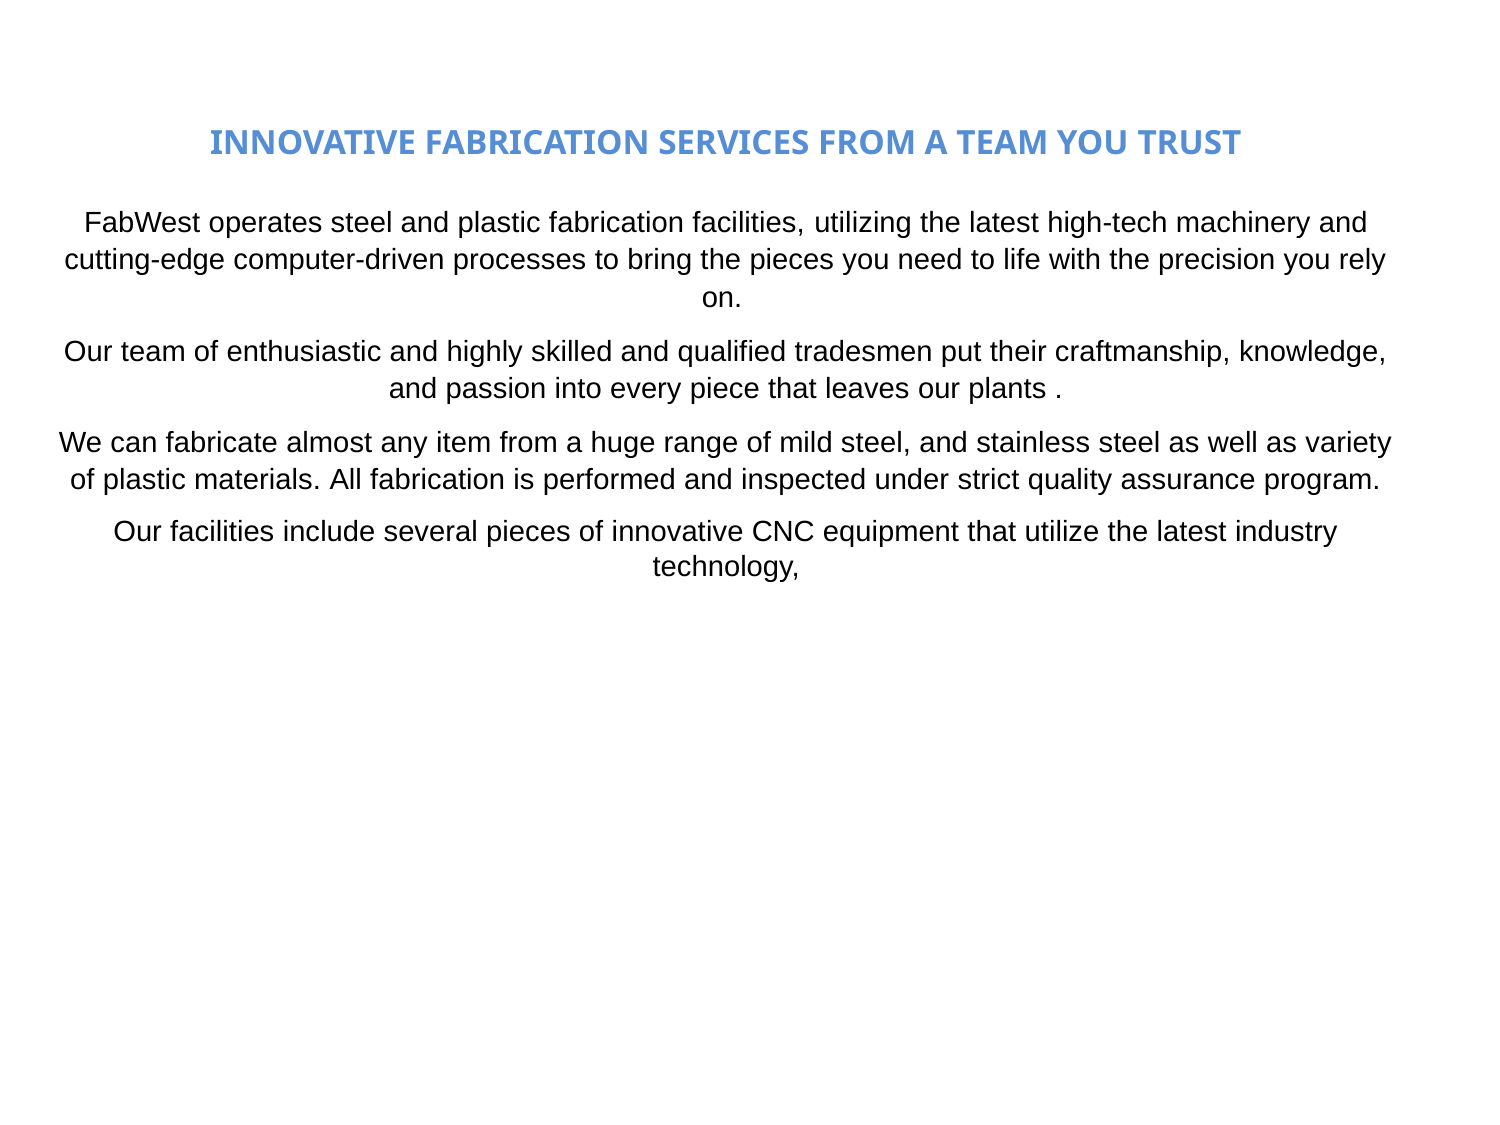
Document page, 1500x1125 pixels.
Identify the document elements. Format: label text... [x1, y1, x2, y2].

text_box INNOVATIVE FABRICATION SERVICES FROM A TEAM YOU TRUST FabWest operates steel and plastic fabrication facilities, utilizing the latest high-tech machinery and cutting-edge computer-driven processes to bring the pieces you need to life with the precision you rely on. Our team of enthusiastic and highly skilled and qualified tradesmen put their craftmanship, knowledge, and passion into every piece that leaves our plants . We can fabricate almost any item from a huge range of mild steel, and stainless steel as well as variety of plastic materials. All fabrication is performed and inspected under strict quality assurance program. Our facilities include several pieces of innovative CNC equipment that utilize the latest industry technology, [29, 113, 1424, 628]
